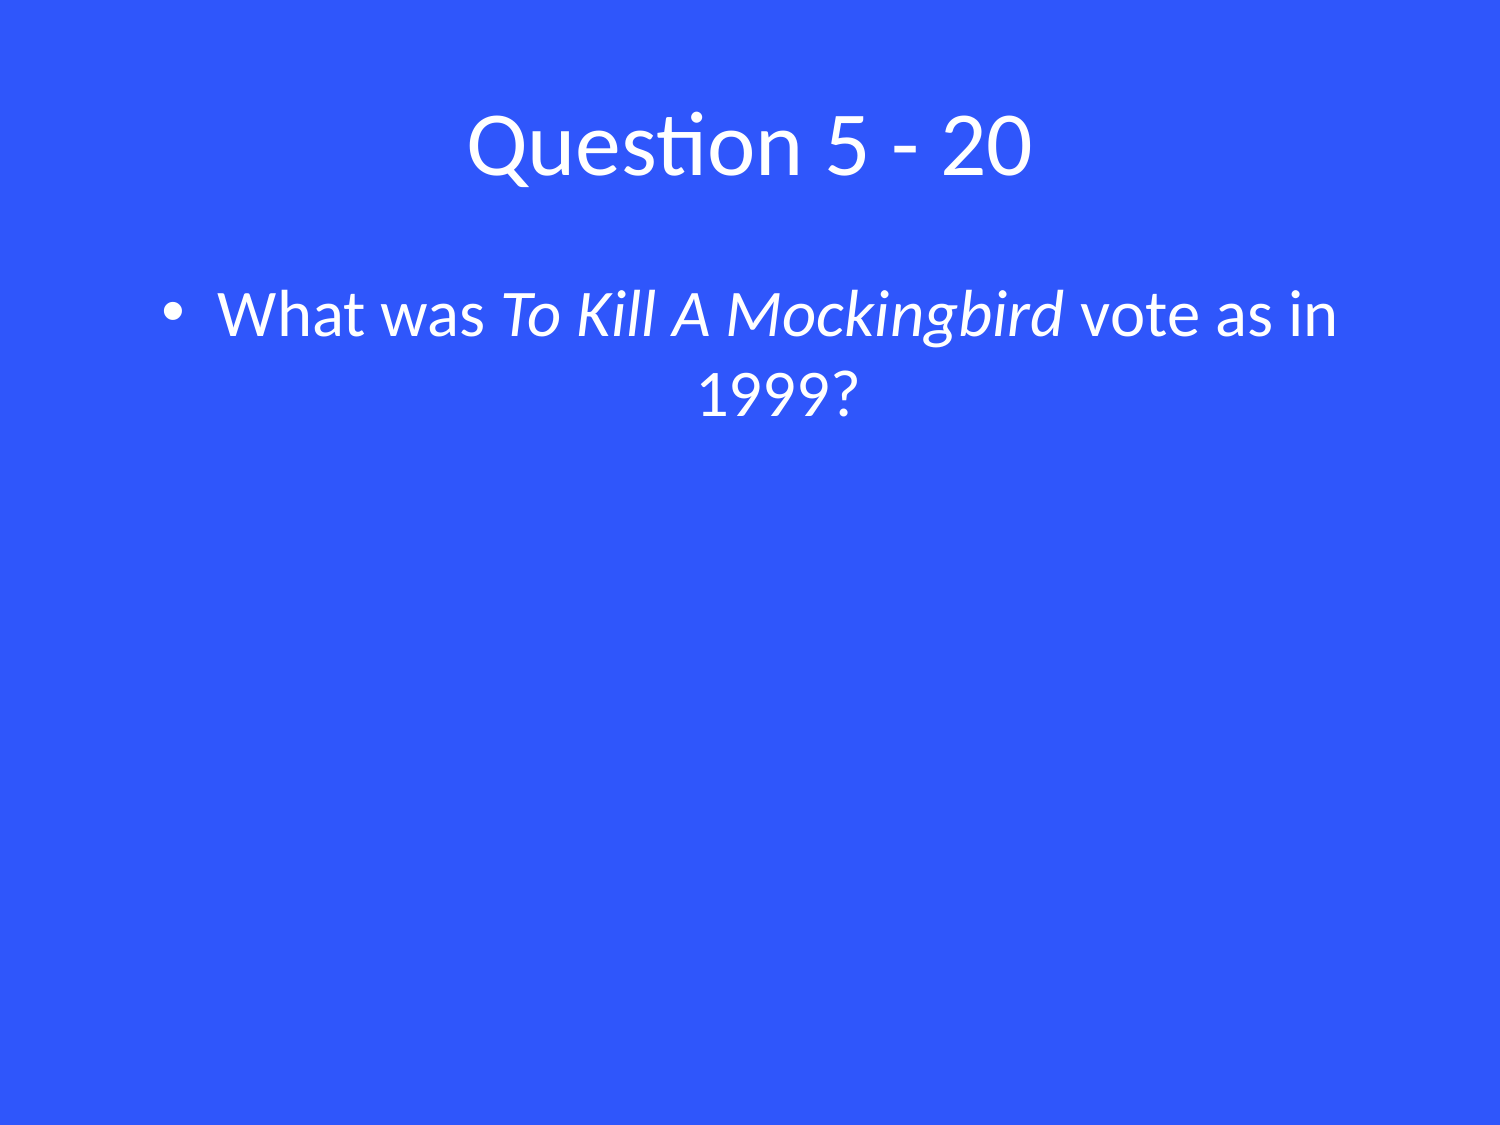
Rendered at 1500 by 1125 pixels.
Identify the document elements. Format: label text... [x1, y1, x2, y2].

list What was To Kill A Mockingbird vote as in 1999? [74, 262, 1426, 1006]
title Question 5 - 20 [74, 44, 1426, 233]
